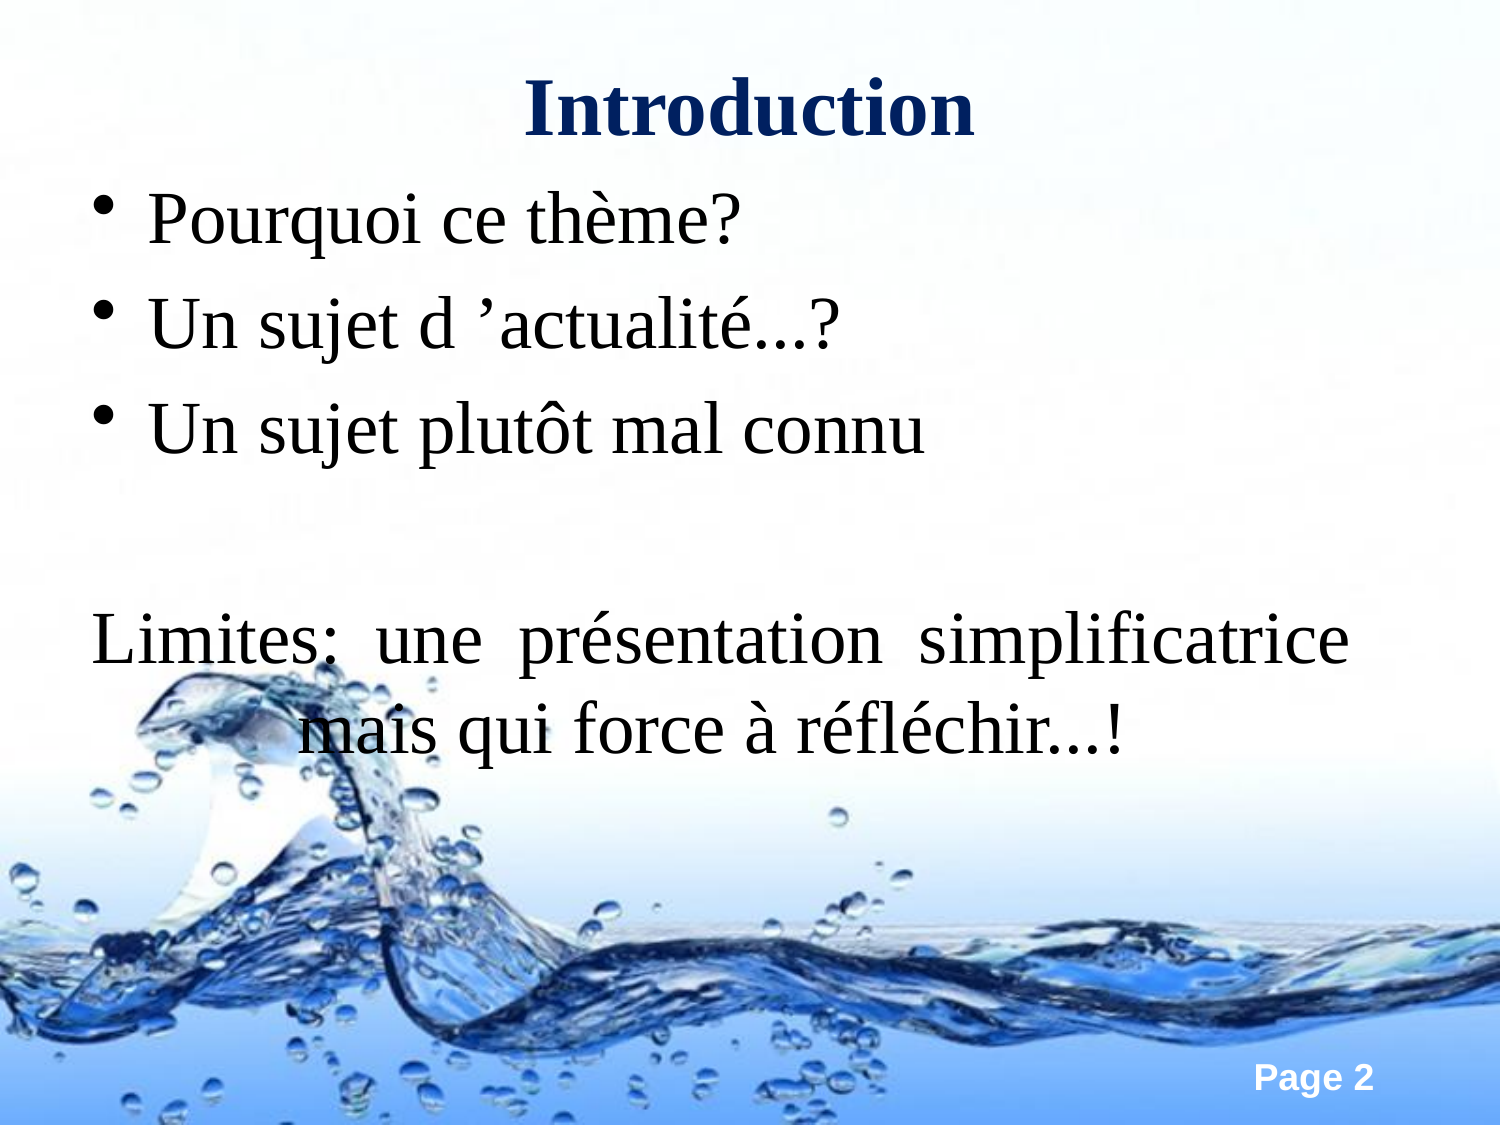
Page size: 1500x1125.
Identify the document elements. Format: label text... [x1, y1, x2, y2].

list Pourquoi ce thème? Un sujet d ’actualité...? Un sujet plutôt mal connu Limites: une présentation simplificatrice mais qui force à réfléchir...! [76, 160, 1427, 833]
title Introduction [75, 45, 1425, 233]
picture [0, 0, 1500, 1125]
